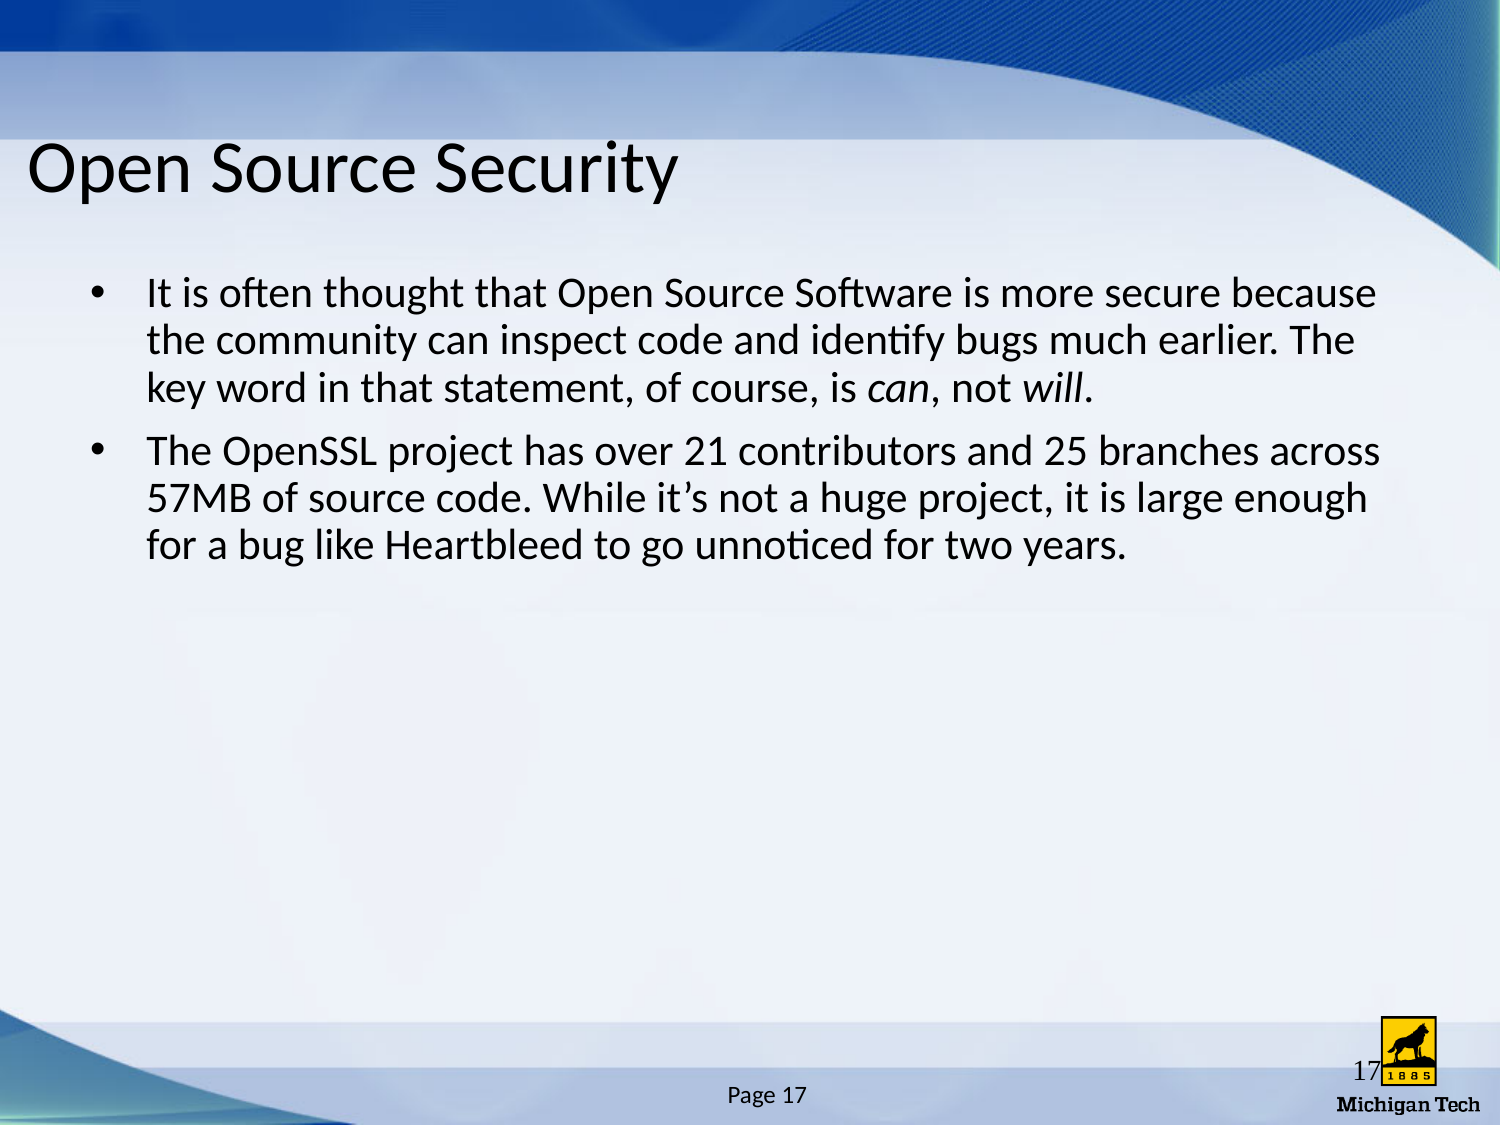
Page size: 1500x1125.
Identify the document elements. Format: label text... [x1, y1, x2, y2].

slide_number 17 [1315, 1038, 1397, 1099]
picture [0, 0, 1500, 1125]
title Open Source Security [12, 75, 1263, 263]
list It is often thought that Open Source Software is more secure because the community can inspect code and identify bugs much earlier. The key word in that statement, of course, is can, not will. The OpenSSL project has over 21 contributors and 25 branches across 57MB of source code. While it’s not a huge project, it is large enough for a bug like Heartbleed to go unnoticed for two years. [75, 262, 1425, 1063]
